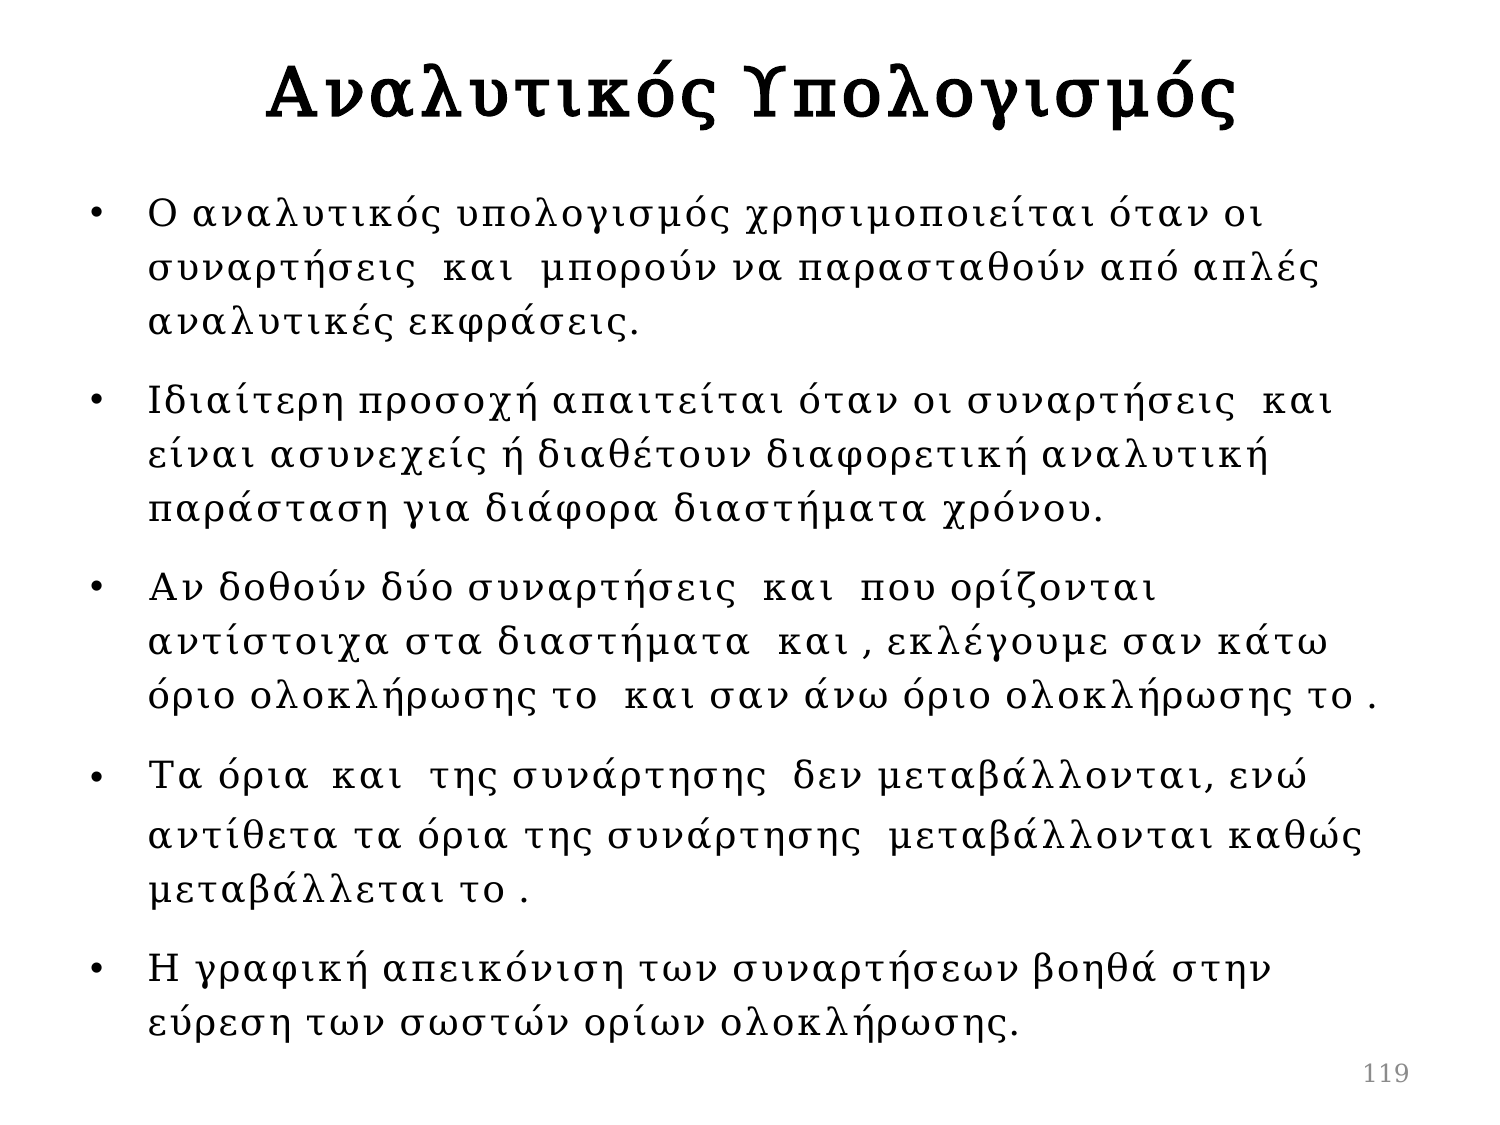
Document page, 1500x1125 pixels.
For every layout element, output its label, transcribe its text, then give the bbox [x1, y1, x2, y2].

title Αναλυτικός Υπολογισμός [75, 19, 1425, 159]
slide_number 119 [1222, 1042, 1425, 1103]
